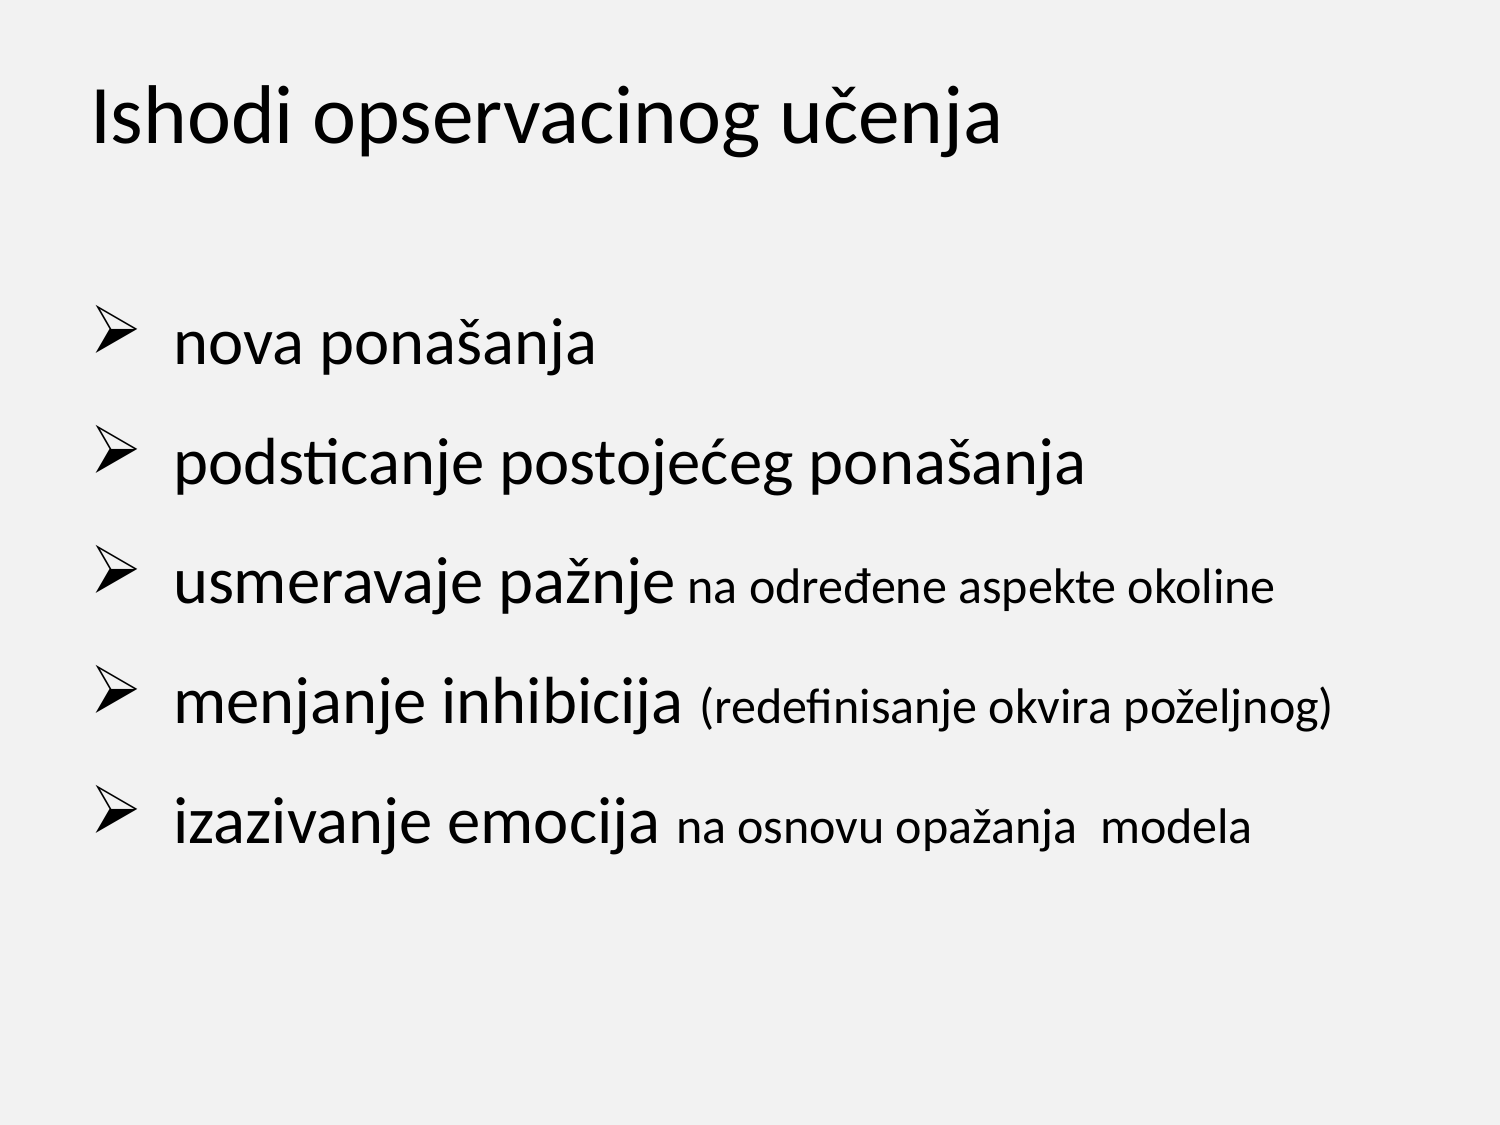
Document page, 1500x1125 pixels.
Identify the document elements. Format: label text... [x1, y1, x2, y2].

title Ishodi opservacinog učenja [75, 45, 1425, 175]
list nova ponašanja podsticanje postojećeg ponašanja usmeravaje pažnje na određene aspekte okoline menjanje inhibicija (redefinisanje okvira poželjnog) izazivanje emocija na osnovu opažanja modela [75, 249, 1425, 1005]
